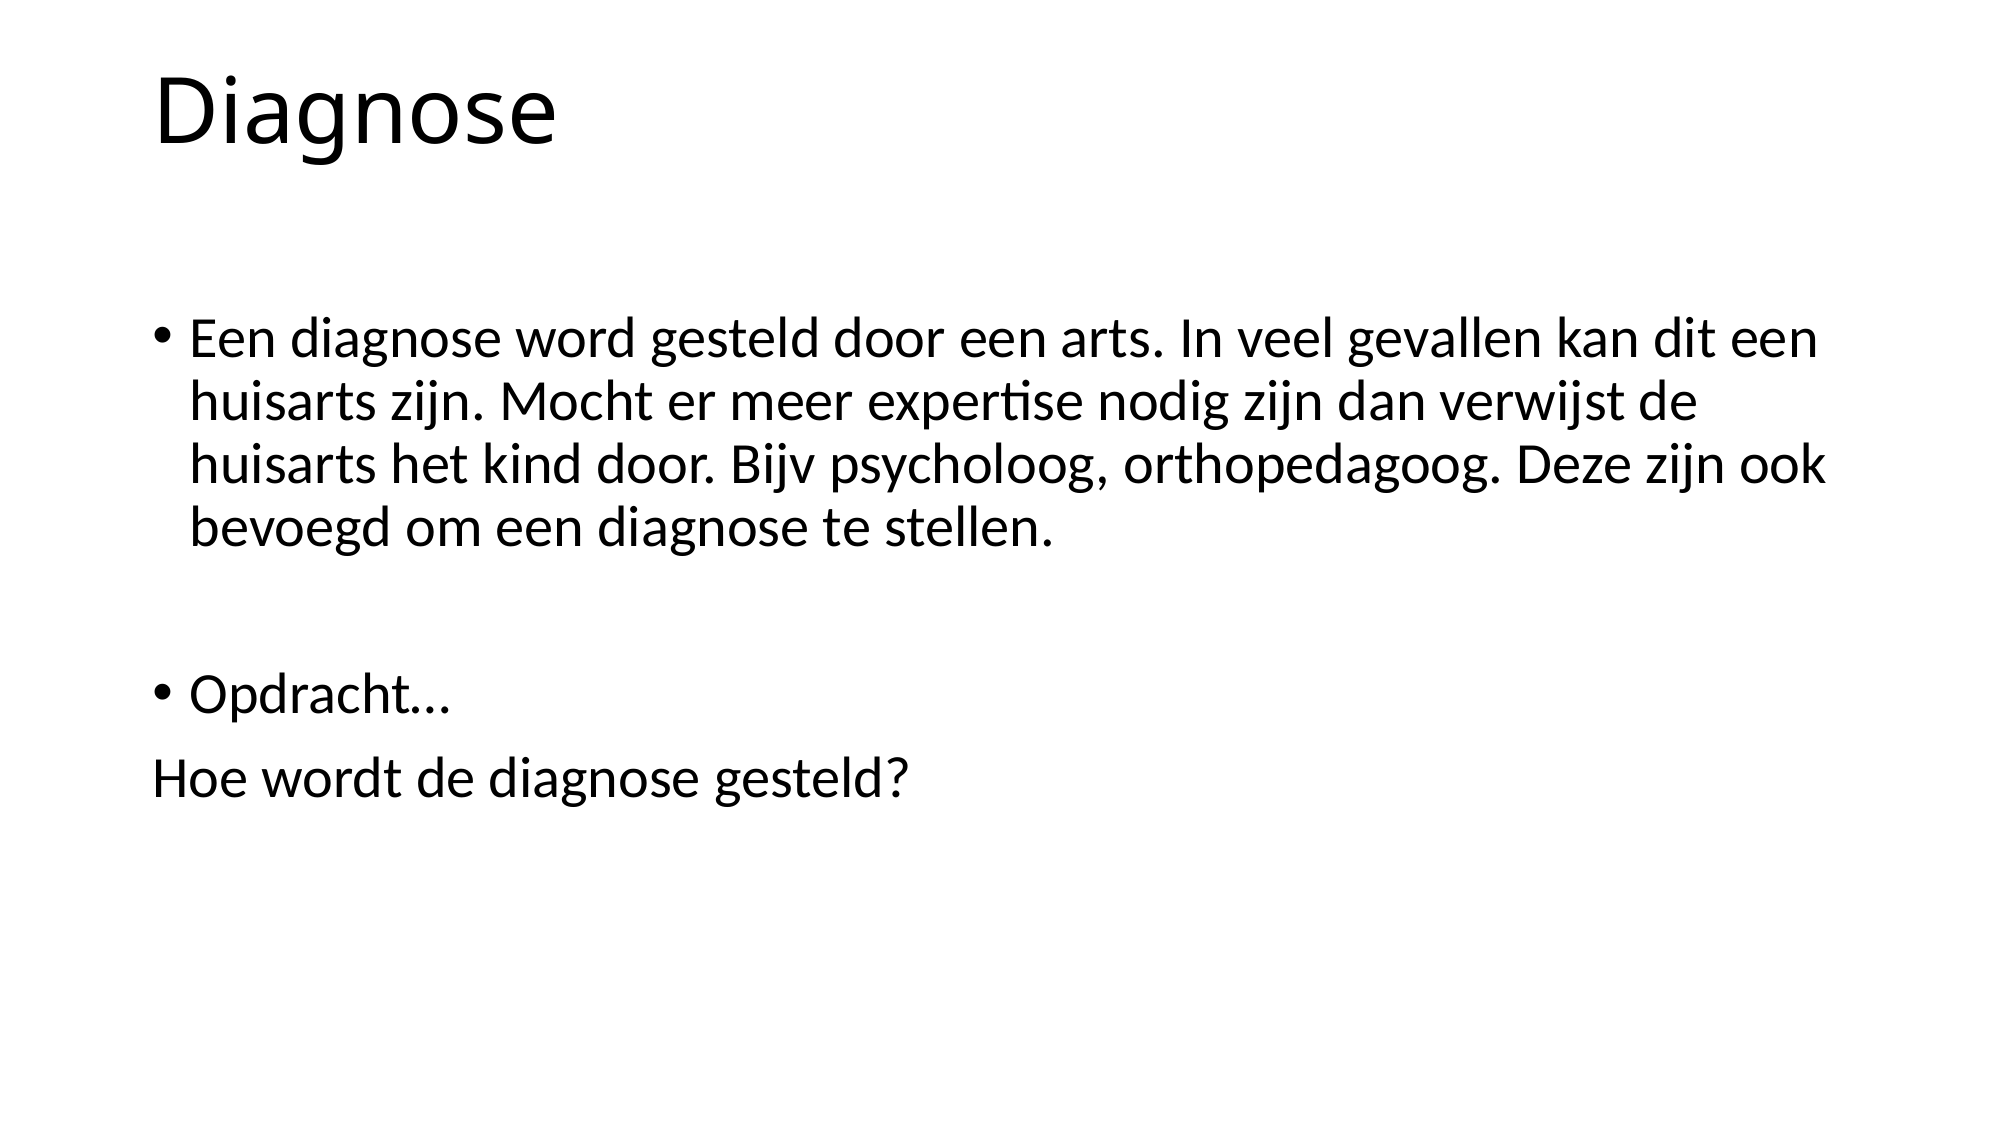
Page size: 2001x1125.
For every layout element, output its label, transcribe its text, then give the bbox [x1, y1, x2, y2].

title Diagnose [137, 59, 1863, 278]
list Een diagnose word gesteld door een arts. In veel gevallen kan dit een huisarts zijn. Mocht er meer expertise nodig zijn dan verwijst de huisarts het kind door. Bijv psycholoog, orthopedagoog. Deze zijn ook bevoegd om een diagnose te stellen. Opdracht… Hoe wordt de diagnose gesteld? [137, 299, 1863, 1014]
